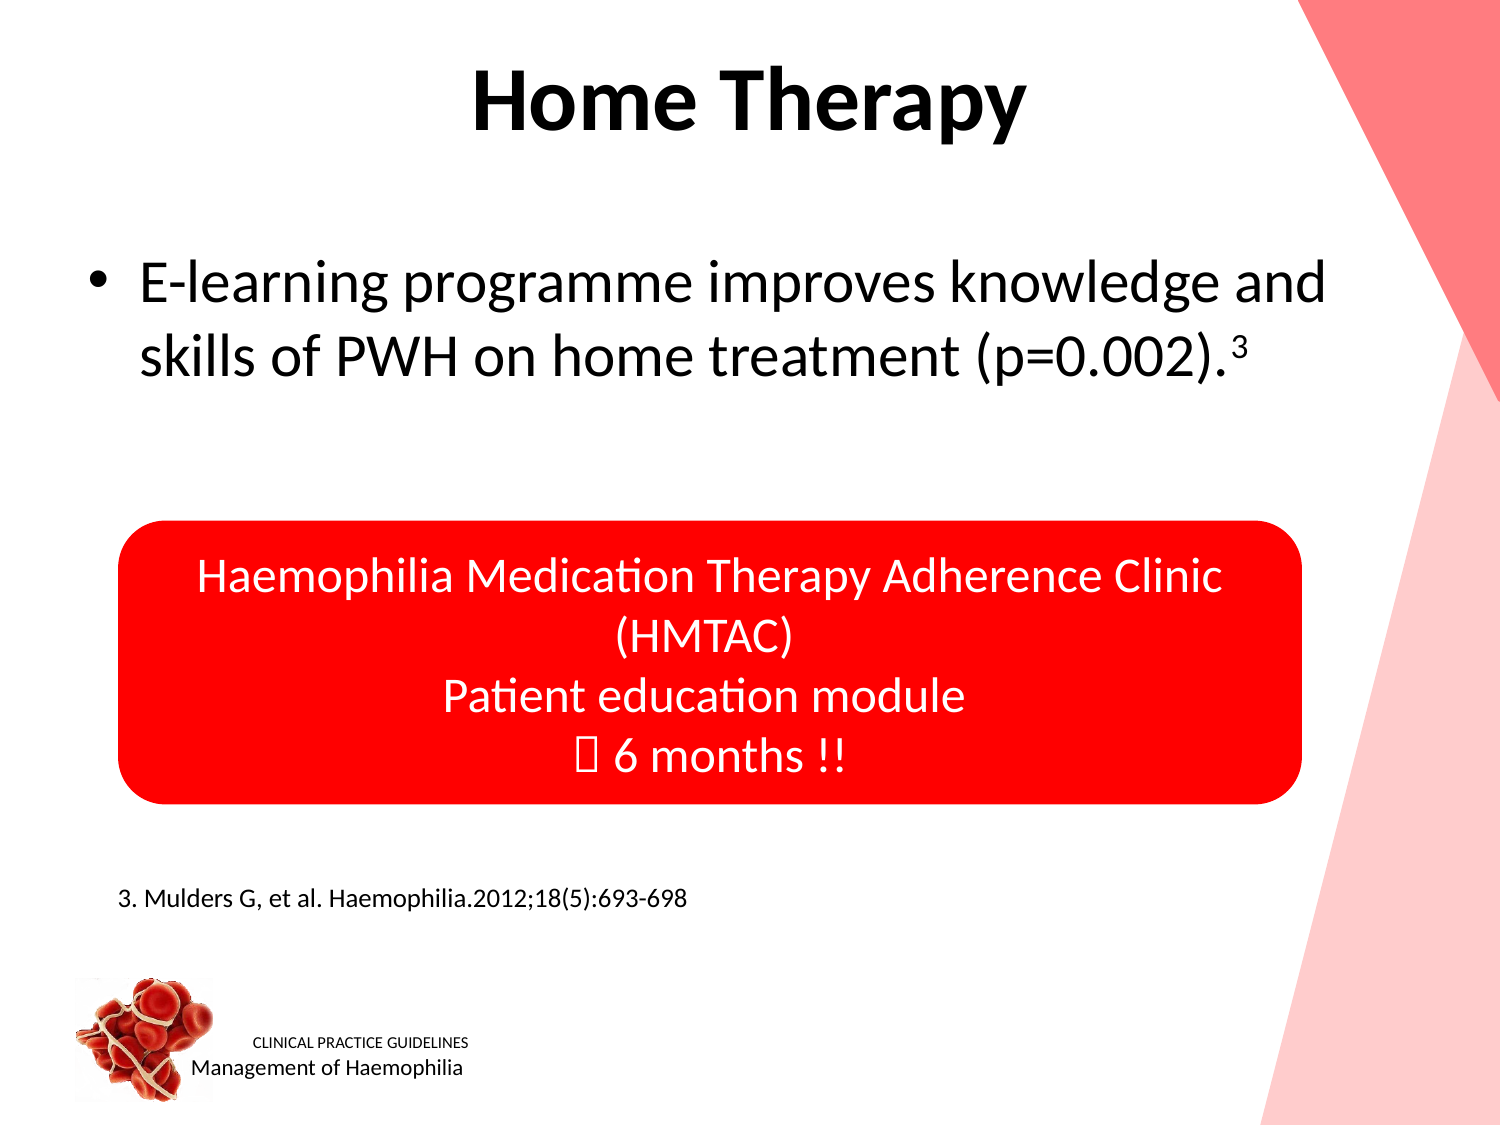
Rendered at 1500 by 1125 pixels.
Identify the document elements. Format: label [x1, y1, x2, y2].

text_box [74, 0, 1500, 1125]
